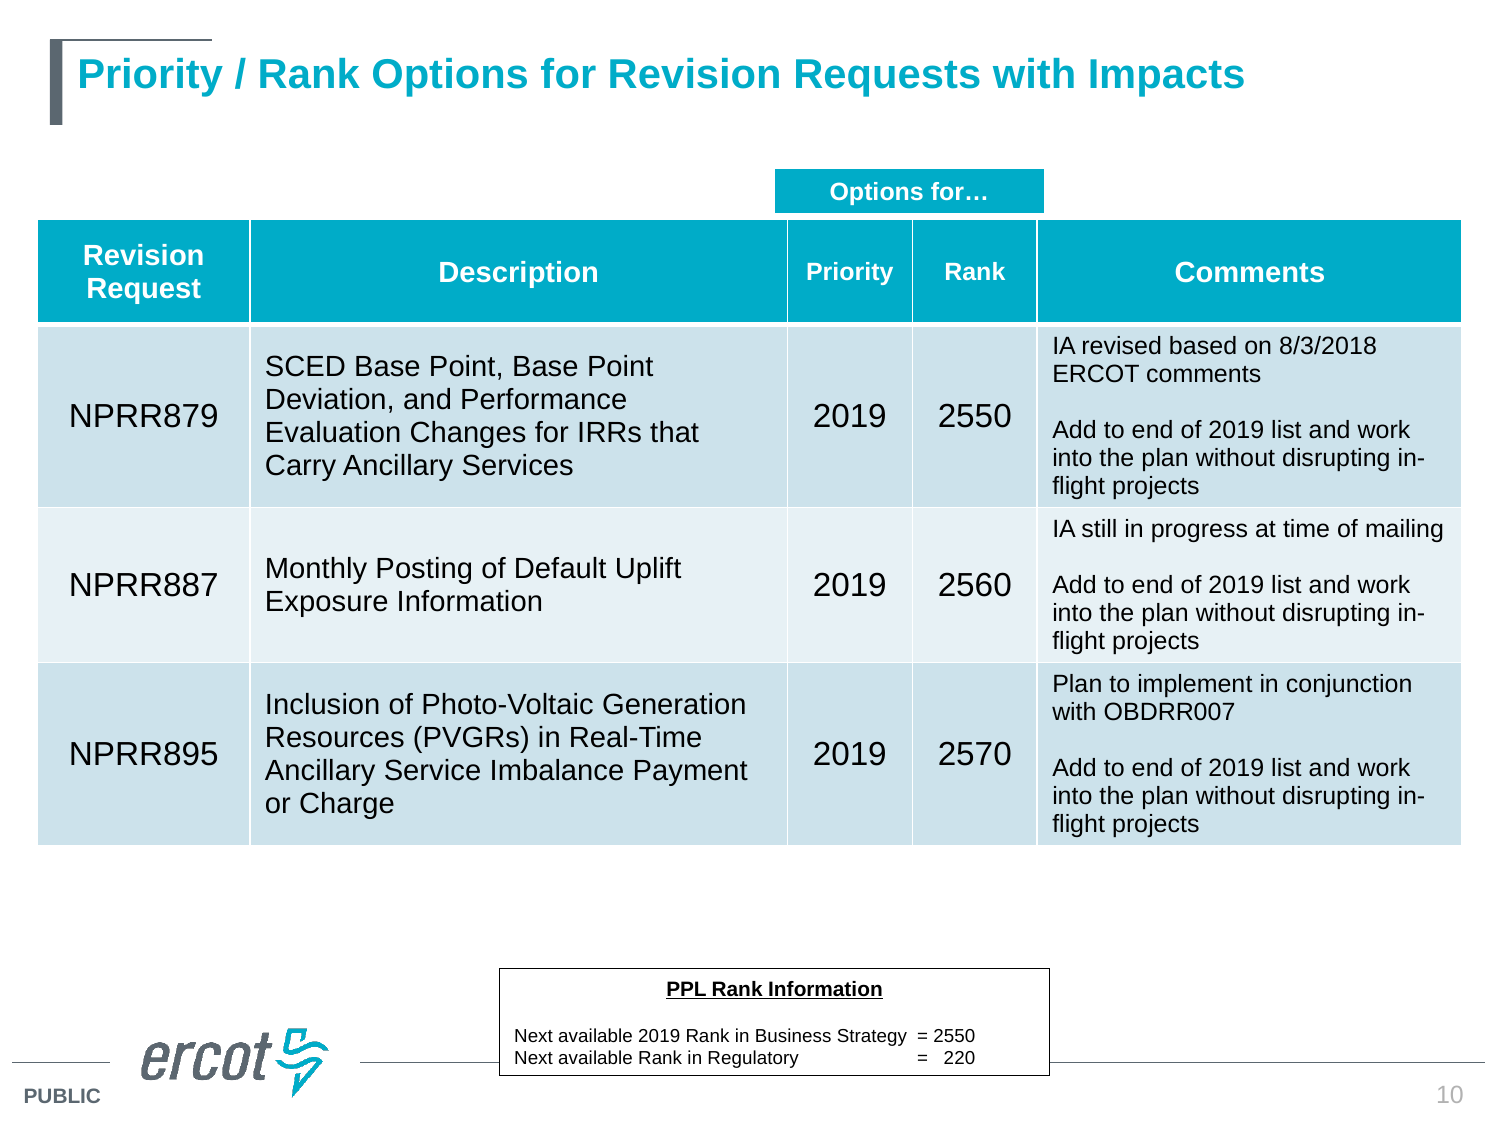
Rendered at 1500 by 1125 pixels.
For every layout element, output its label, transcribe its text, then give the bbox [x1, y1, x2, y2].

table_cell 2019 [788, 508, 912, 662]
table_cell IA still in progress at time of mailing Add to end of 2019 list and work into the plan without disrupting in-flight projects [1038, 508, 1461, 662]
table_cell NPRR887 [38, 508, 249, 662]
table_cell 2570 [913, 663, 1036, 845]
table_header Priority [788, 220, 912, 322]
table_header Rank [913, 220, 1036, 322]
table_cell IA revised based on 8/3/2018 ERCOT comments Add to end of 2019 list and work into the plan without disrupting in-flight projects [1038, 327, 1461, 507]
slide_number 10 [1412, 1076, 1488, 1112]
picture [137, 1024, 332, 1100]
table_header Description [251, 220, 787, 322]
table_cell Plan to implement in conjunction with OBDRR007 Add to end of 2019 list and work into the plan without disrupting in-flight projects [1038, 663, 1461, 845]
table_cell NPRR879 [38, 327, 249, 507]
title Priority / Rank Options for Revision Requests with Impacts [62, 39, 1338, 125]
table_header Revision Request [38, 220, 249, 322]
table_cell 2550 [913, 327, 1036, 507]
table_cell 2560 [913, 508, 1036, 662]
text_box PPL Rank Information Next available 2019 Rank in Business Strategy = 2550 Next available Rank in Regulatory = 220 [499, 968, 1050, 1076]
table_cell Inclusion of Photo-Voltaic Generation Resources (PVGRs) in Real-Time Ancillary Service Imbalance Payment or Charge [251, 663, 787, 845]
table_header Comments [1038, 220, 1461, 322]
table_header Options for… [775, 169, 1044, 213]
table_cell 2019 [788, 663, 912, 845]
table_cell NPRR895 [38, 663, 249, 845]
table_cell Monthly Posting of Default Uplift Exposure Information [251, 508, 787, 662]
table_cell SCED Base Point, Base Point Deviation, and Performance Evaluation Changes for IRRs that Carry Ancillary Services [251, 327, 787, 507]
table_cell 2019 [788, 327, 912, 507]
